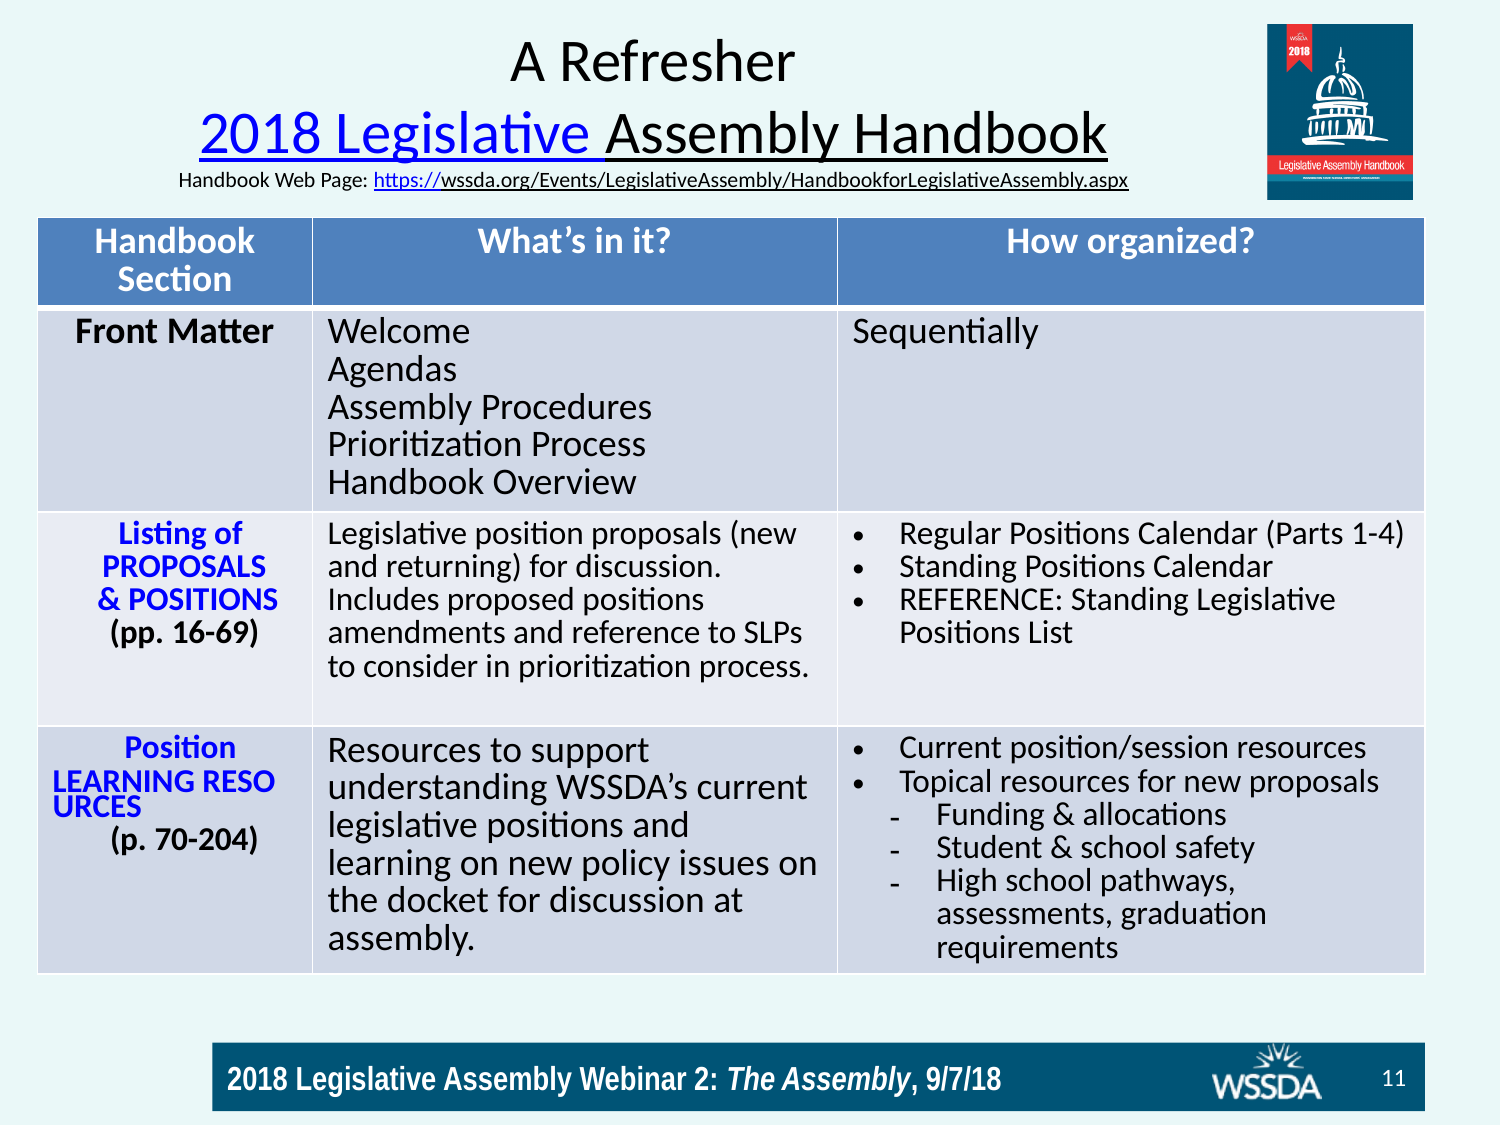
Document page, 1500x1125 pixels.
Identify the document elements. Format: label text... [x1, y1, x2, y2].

table_cell Current position/session resources Topical resources for new proposals Funding & allocations Student & school safety High school pathways, assessments, graduation requirements [838, 727, 1424, 973]
picture [1339, 52, 1344, 62]
table_cell Position Learning Resources (p. 70-204) [38, 727, 312, 973]
table_header Handbook Section [38, 218, 312, 305]
title A Refresher 2018 Legislative Assembly Handbook Handbook Web Page: https://wssda.org/Events/LegislativeAssembly/HandbookforLegislativeAssembly.aspx [0, 12, 1329, 200]
picture [1303, 102, 1385, 144]
table_header How organized? [838, 218, 1424, 305]
table_header What’s in it? [313, 218, 837, 305]
table_cell Regular Positions Calendar (Parts 1-4) Standing Positions Calendar REFERENCE: Standing Legislative Positions List [838, 513, 1424, 725]
table_cell Listing of Proposals & Positions (pp. 16-69) [38, 513, 312, 725]
table_cell Legislative position proposals (new and returning) for discussion. Includes proposed positions amendments and reference to SLPs to consider in prioritization process. [313, 513, 837, 725]
table_cell Sequentially [838, 311, 1424, 511]
picture [1343, 74, 1356, 81]
picture [1267, 156, 1413, 180]
table_cell Resources to support understanding WSSDA’s current legislative positions and learning on new policy issues on the docket for discussion at assembly. [313, 727, 837, 973]
table_cell Welcome Agendas Assembly Procedures Prioritization Process Handbook Overview [313, 311, 837, 511]
picture [1317, 76, 1353, 100]
slide_number 11 [1071, 1046, 1422, 1107]
picture [1287, 24, 1312, 71]
picture [1339, 79, 1347, 84]
picture [1350, 83, 1356, 95]
table_cell Front Matter [38, 311, 312, 511]
